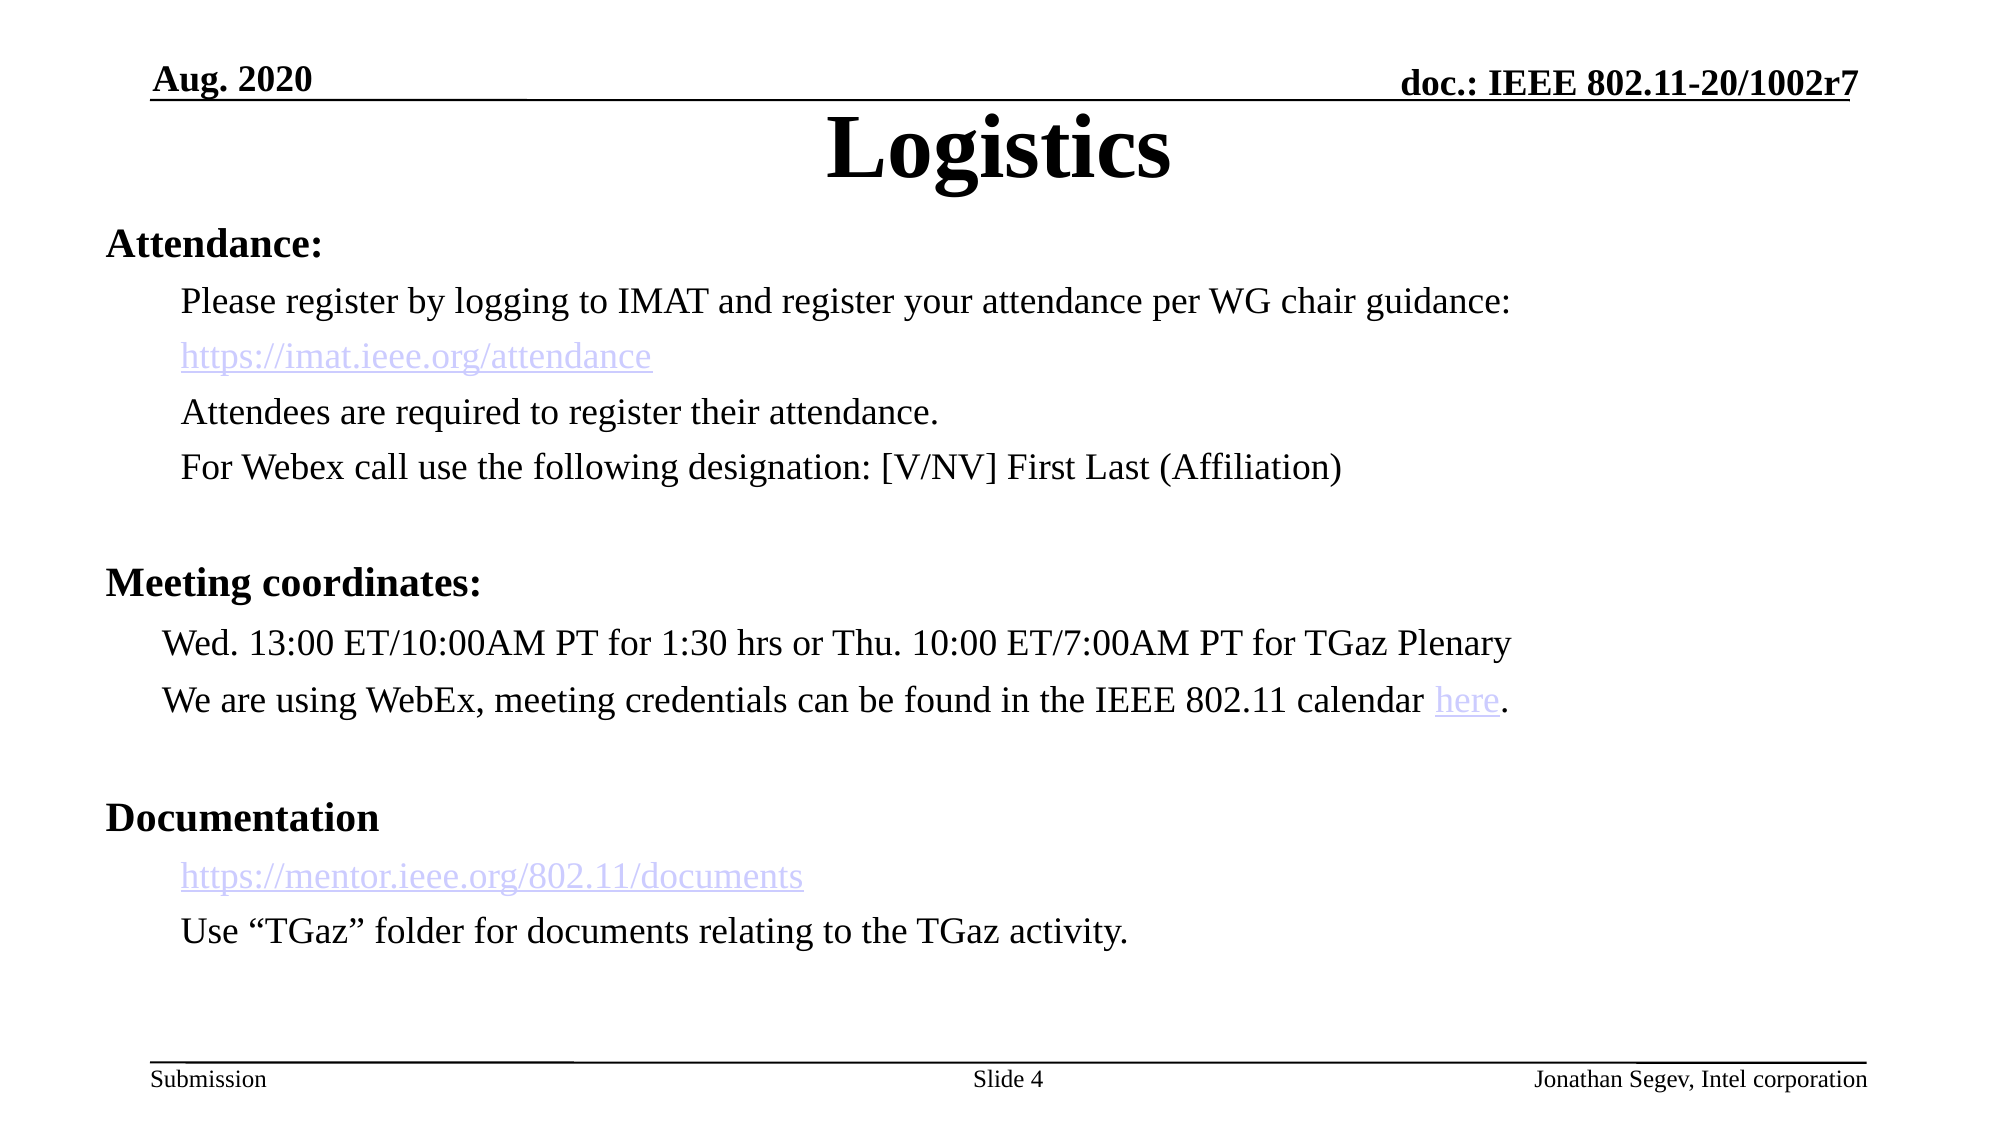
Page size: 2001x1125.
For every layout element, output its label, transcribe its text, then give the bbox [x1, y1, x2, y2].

slide_number Slide 4 [950, 1061, 1067, 1123]
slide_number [152, 54, 563, 100]
footer Jonathan Segev, Intel corporation [1171, 1061, 1869, 1093]
title Logistics [149, 112, 1850, 170]
list Attendance: Please register by logging to IMAT and register your attendance per WG chair guidance: https://imat.ieee.org/attendance Attendees are required to register their attendance. For Webex call use the following designation: [V/NV] First Last (Affiliation) Meeting coordinates: Wed. 13:00 ET/10:00AM PT for 1:30 hrs or Thu. 10:00 ET/7:00AM PT for TGaz Plenary We are using WebEx, meeting credentials can be found in the IEEE 802.11 calendar here. Documentation https://mentor.ieee.org/802.11/documents Use “TGaz” folder for documents relating to the TGaz activity. [90, 207, 1898, 1000]
